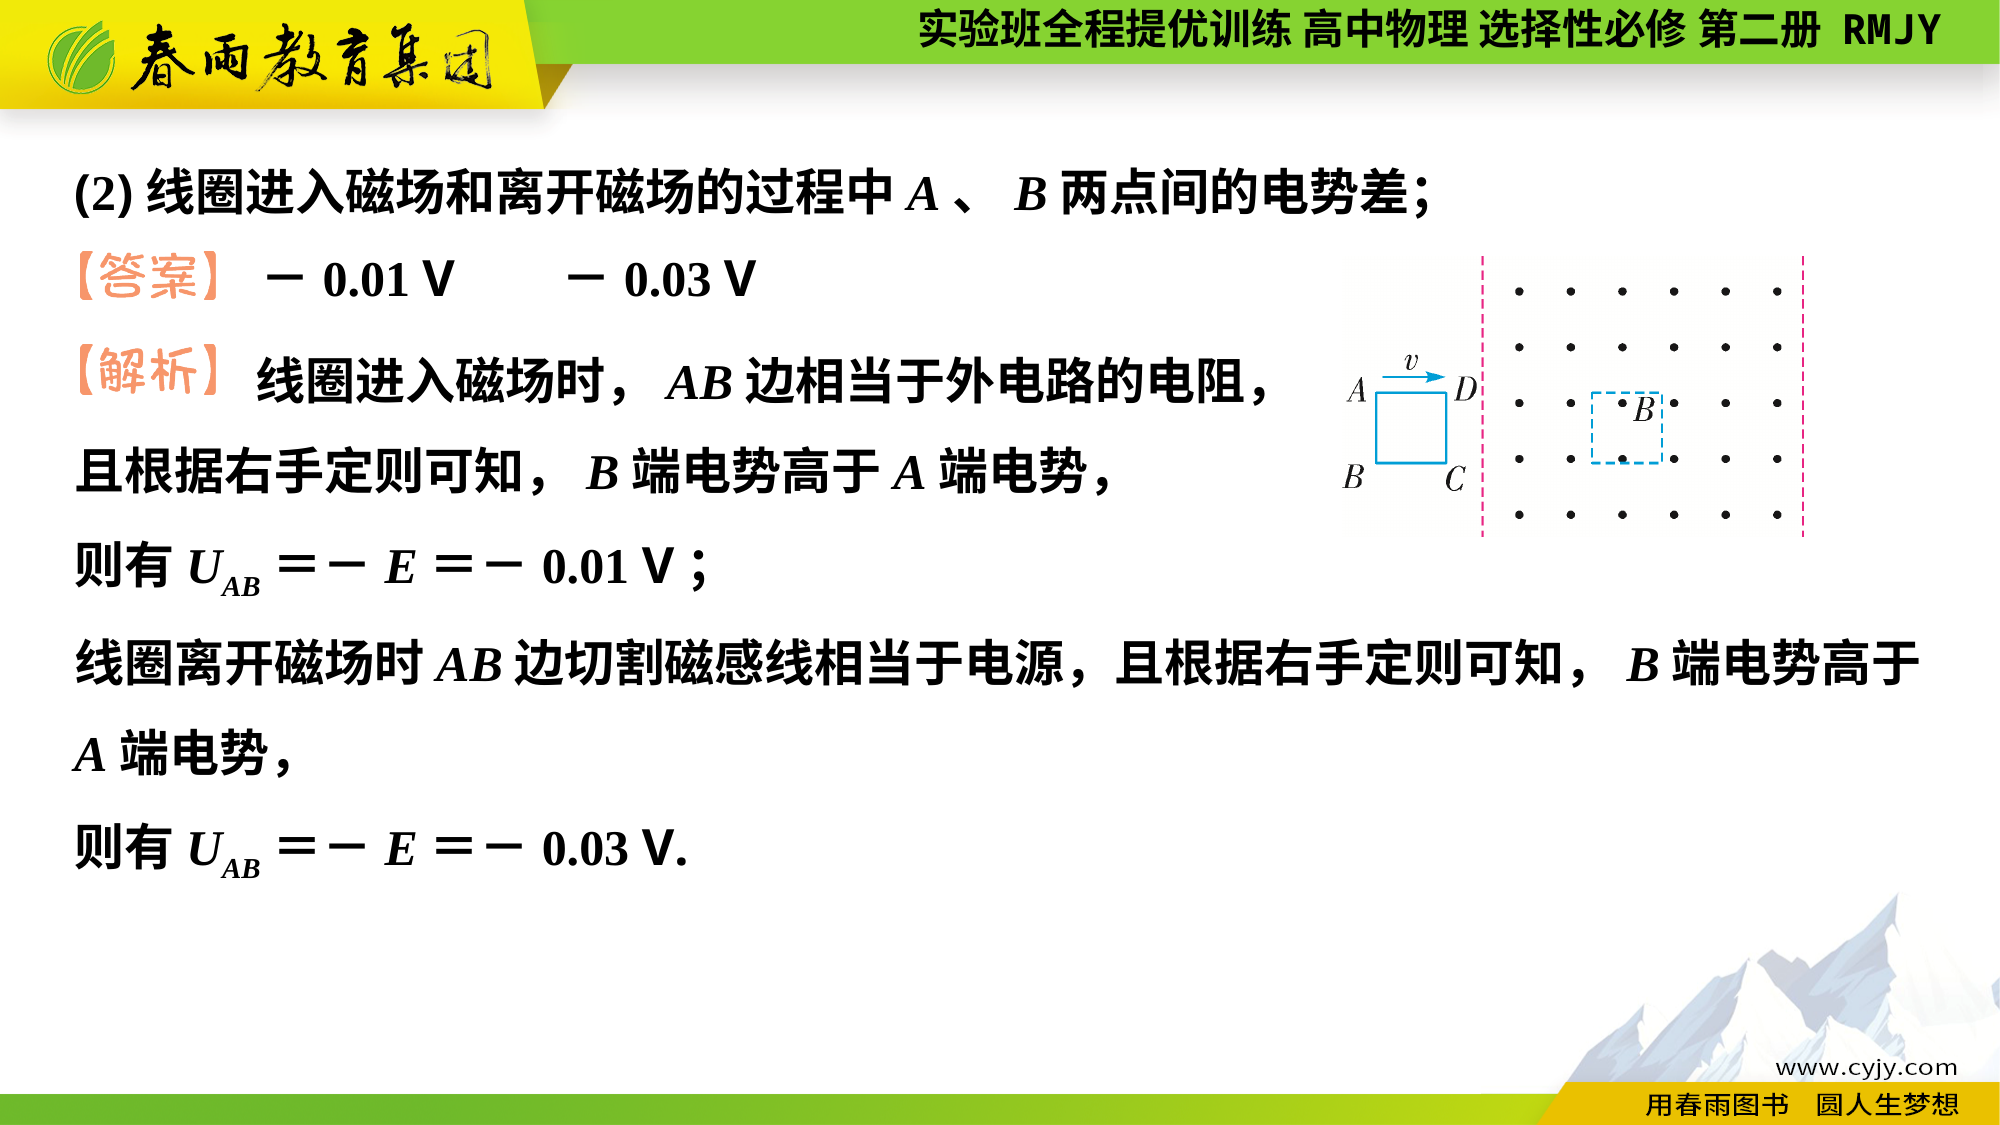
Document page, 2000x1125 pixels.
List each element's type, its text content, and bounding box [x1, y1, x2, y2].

text_box －0.01 V －0.03 V [245, 238, 772, 314]
list (2)线圈进入磁场和离开磁场的过程中A、B两点间的电势差； [59, 122, 1944, 217]
picture [0, 0, 2000, 1125]
